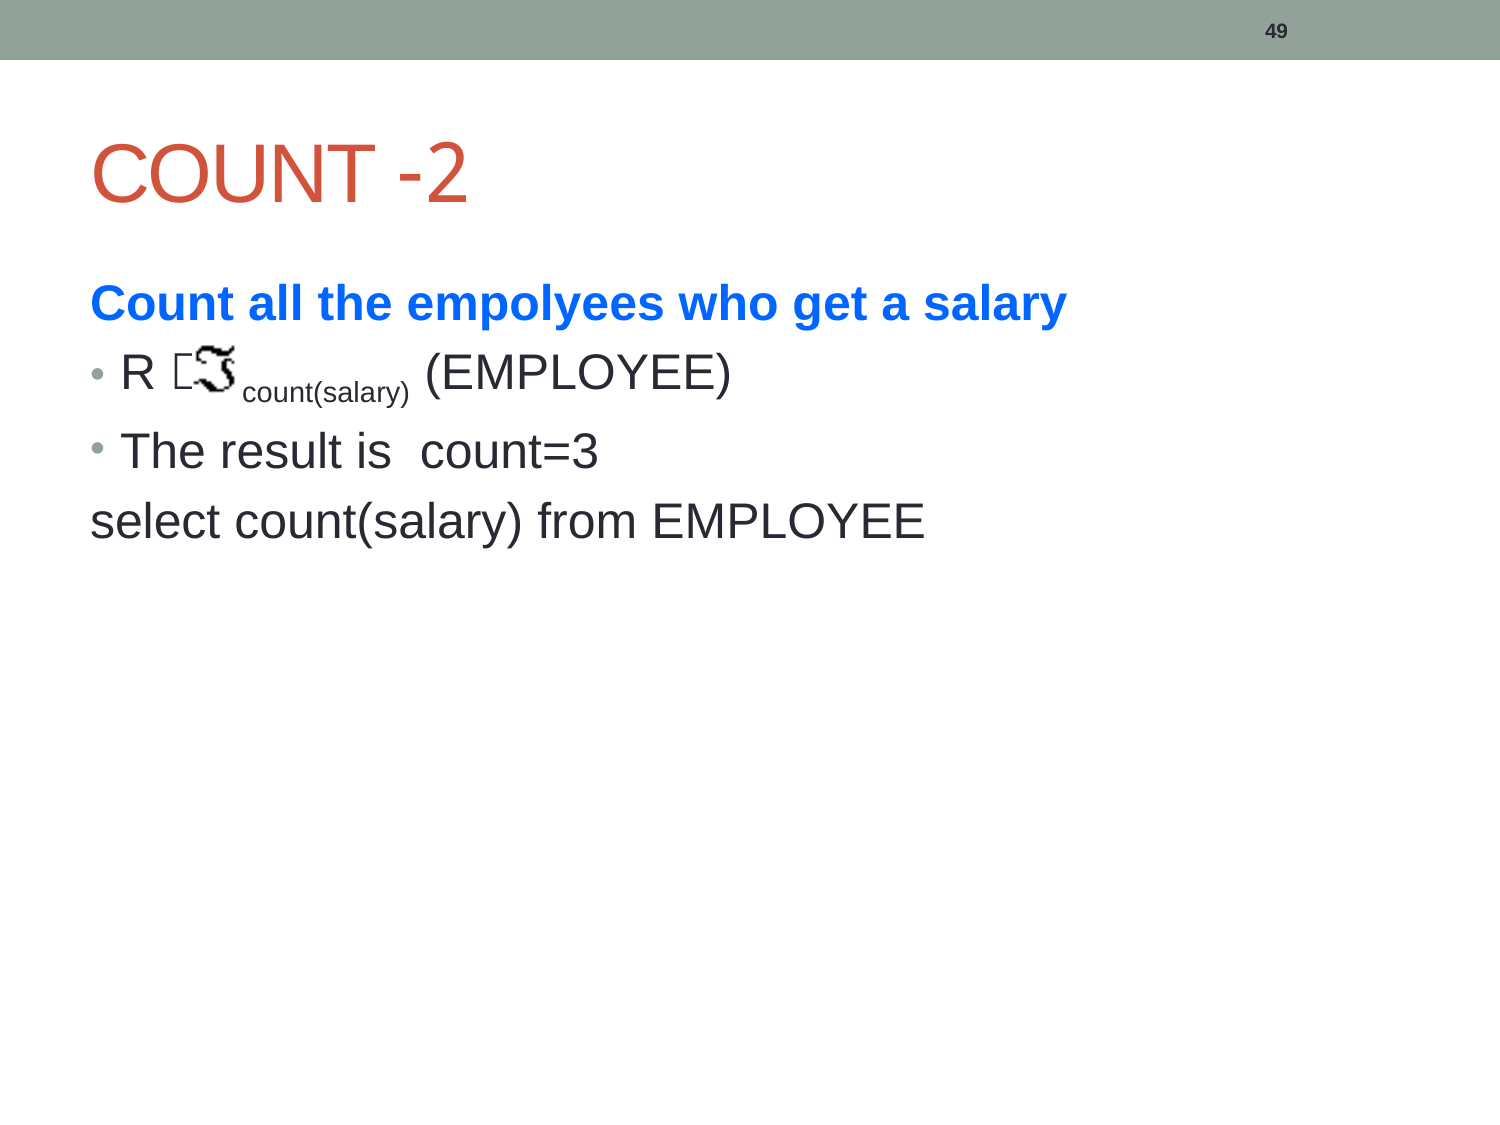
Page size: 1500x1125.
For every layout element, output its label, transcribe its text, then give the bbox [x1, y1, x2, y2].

slide_number 49 [1250, 3, 1425, 57]
list Count all the empolyees who get a salary R  count(salary) (EMPLOYEE) The result is count=3 select count(salary) from EMPLOYEE [75, 262, 1425, 1063]
picture [191, 344, 240, 396]
title 2- COUNT [75, 87, 1425, 250]
